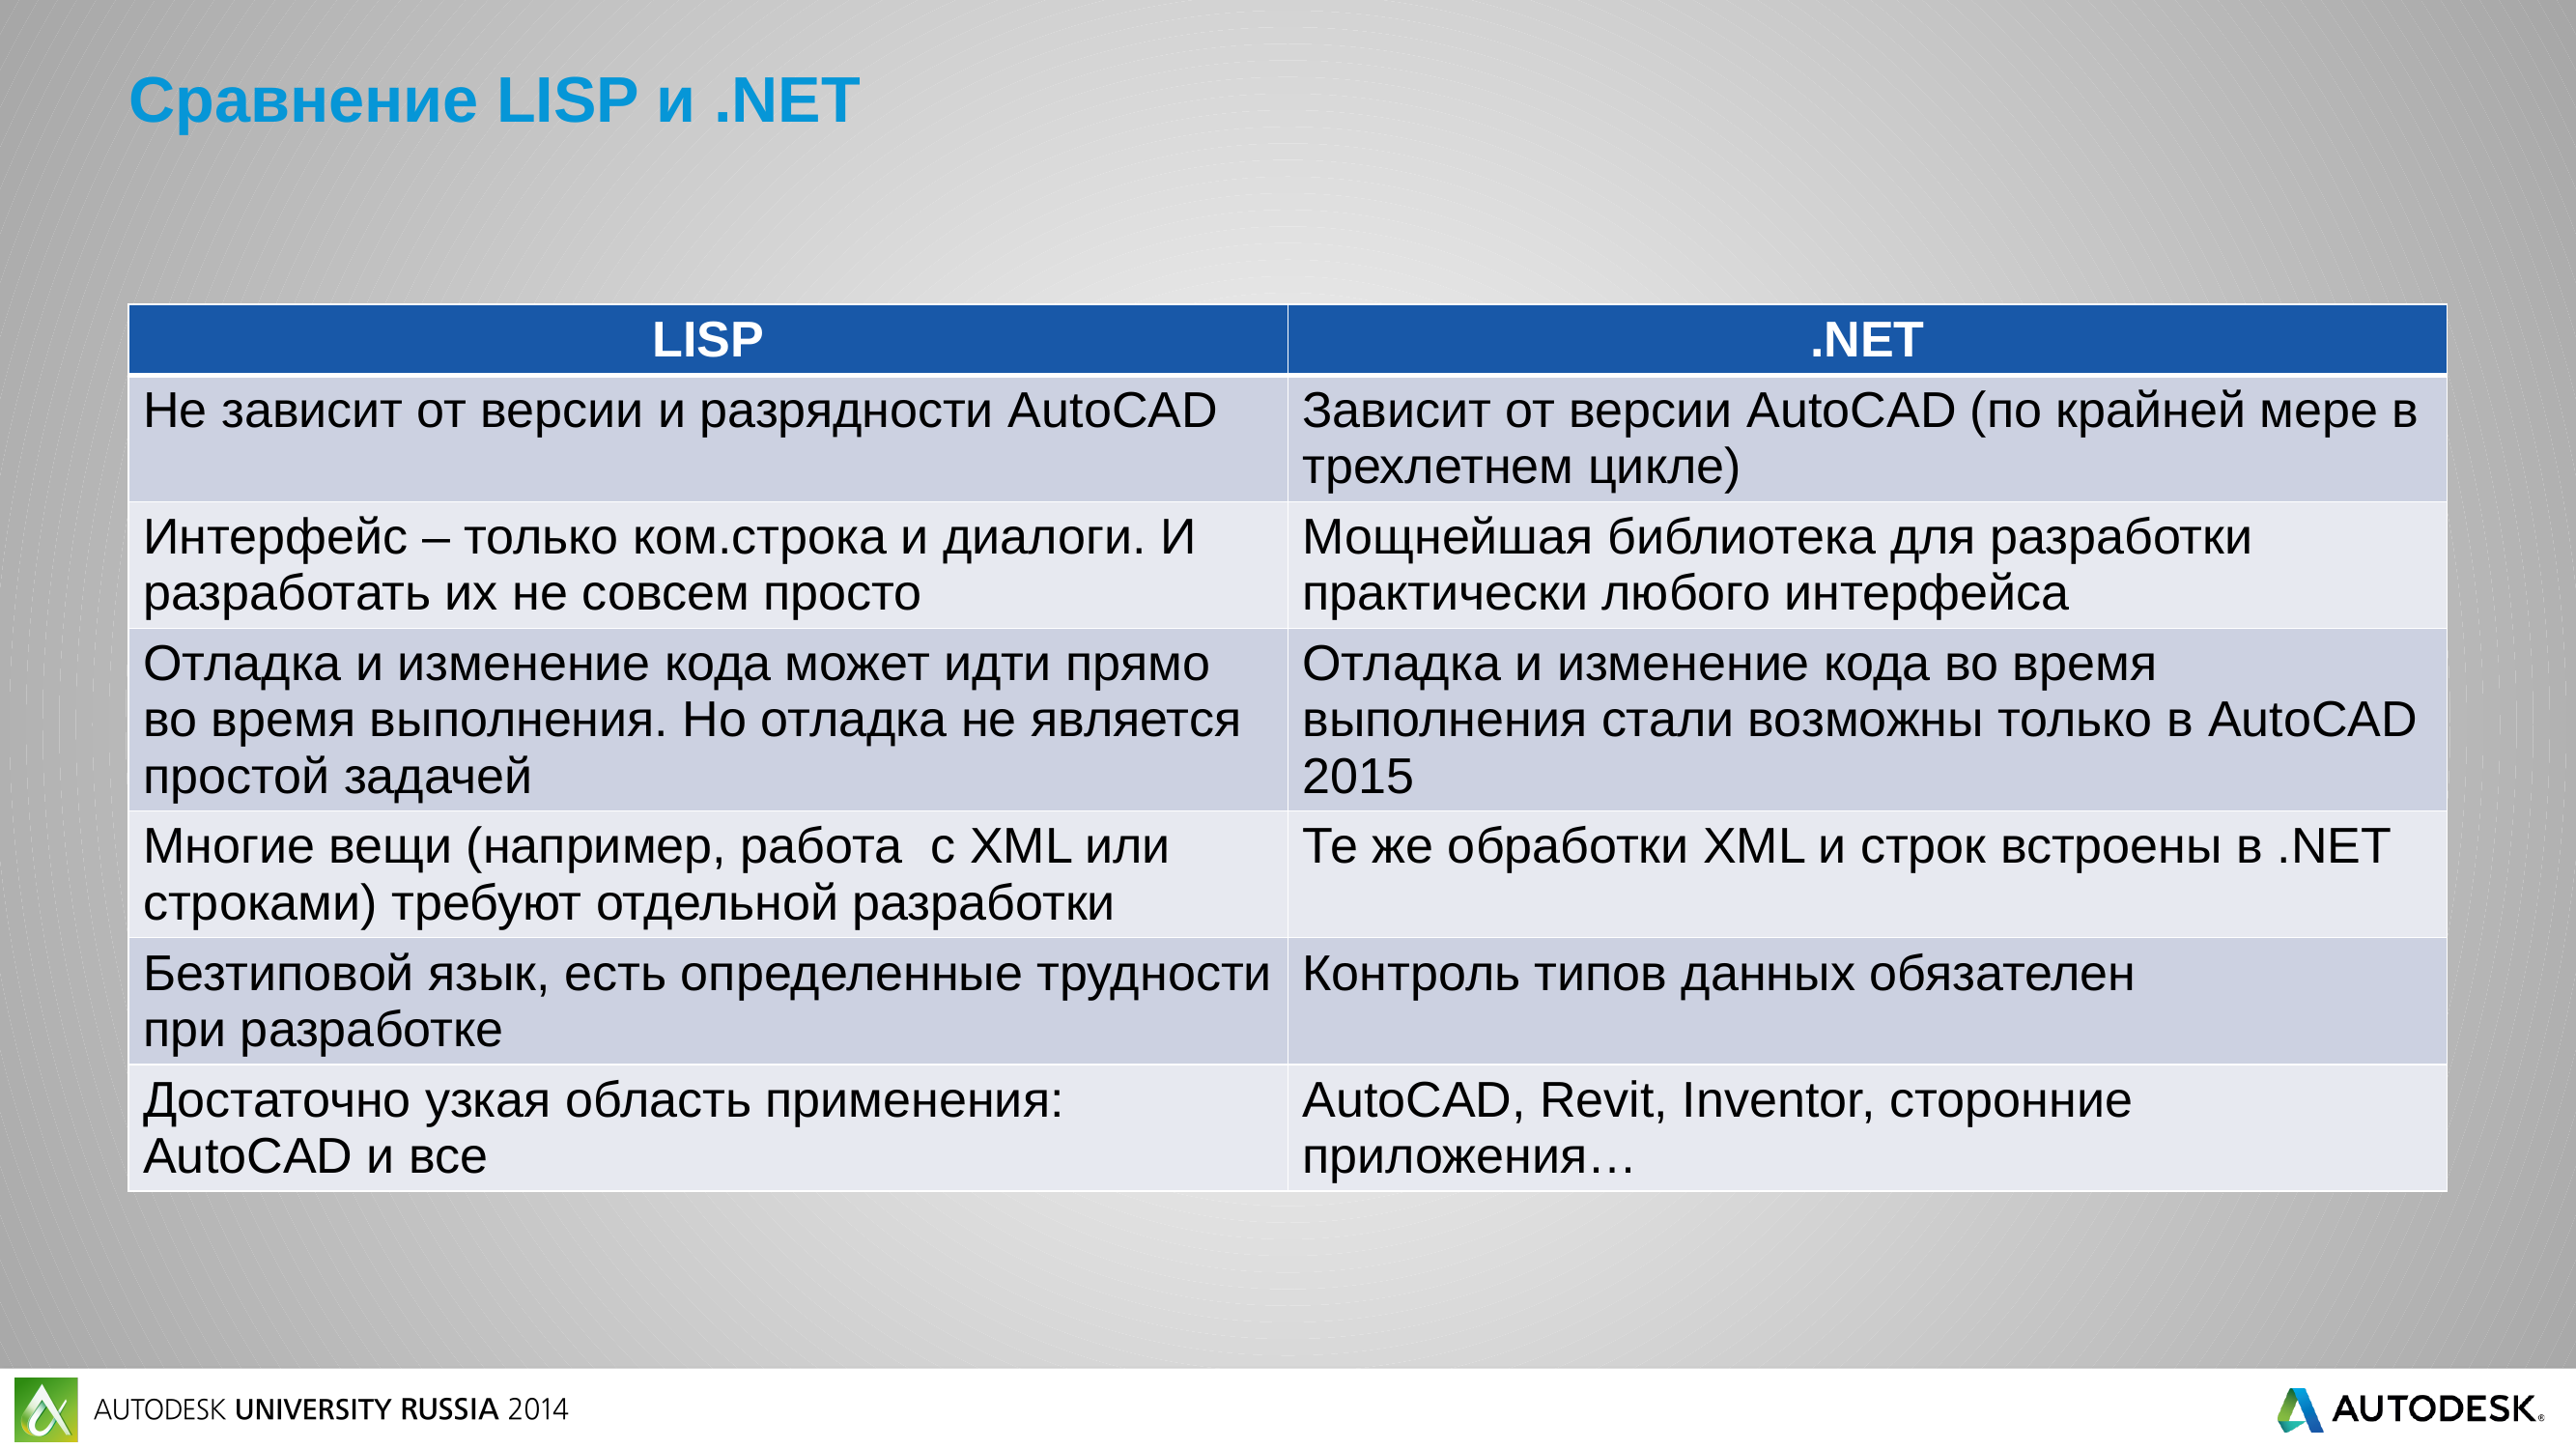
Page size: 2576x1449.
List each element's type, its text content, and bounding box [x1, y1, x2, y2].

table_cell Многие вещи (например, работа с XML или строками) требуют отдельной разработки [129, 811, 1288, 937]
table_cell Безтиповой язык, есть определенные трудности при разработке [129, 938, 1288, 1064]
table_cell Достаточно узкая область применения: AutoCAD и все [129, 1065, 1288, 1190]
picture [2276, 1386, 2545, 1434]
table_cell Те же обработки XML и строк встроены в .NET [1288, 811, 2447, 937]
title Сравнение LISP и .NET [128, 58, 2448, 299]
table_cell Мощнейшая библиотека для разработки практически любого интерфейса [1288, 502, 2447, 628]
table_cell Не зависит от версии и разрядности AutoCAD [129, 378, 1288, 501]
table_cell Контроль типов данных обязателен [1288, 938, 2447, 1064]
table_cell Отладка и изменение кода во время выполнения стали возможны только в AutoCAD 2015 [1288, 629, 2447, 810]
table_cell AutoCAD, Revit, Inventor, сторонние приложения… [1288, 1065, 2447, 1190]
picture [14, 1378, 569, 1442]
table_cell Зависит от версии AutoCAD (по крайней мере в трехлетнем цикле) [1288, 378, 2447, 501]
table_header .NET [1288, 305, 2447, 373]
table_cell Интерфейс – только ком.строка и диалоги. И разработать их не совсем просто [129, 502, 1288, 628]
table_cell Отладка и изменение кода может идти прямо во время выполнения. Но отладка не является простой задачей [129, 629, 1288, 810]
table_header LISP [129, 305, 1288, 373]
